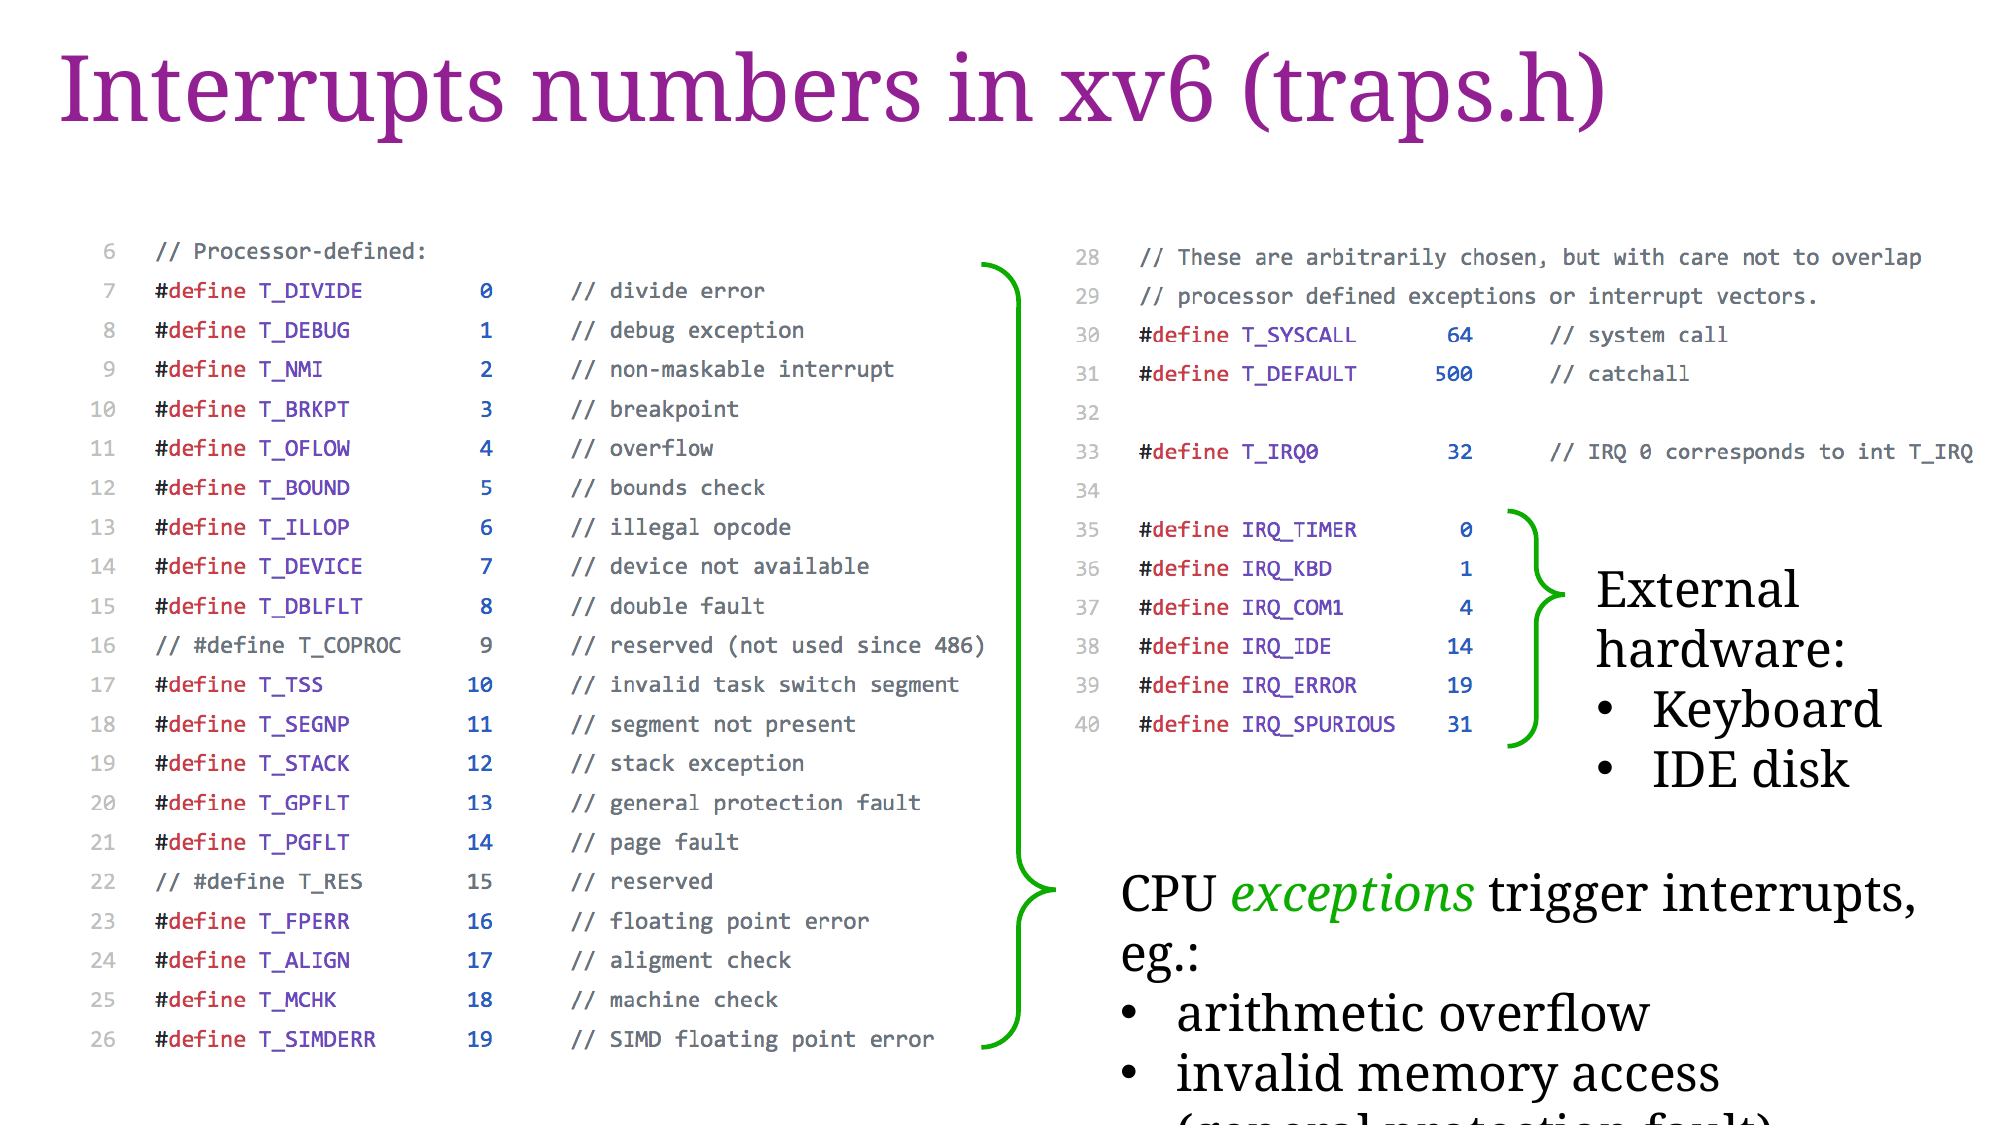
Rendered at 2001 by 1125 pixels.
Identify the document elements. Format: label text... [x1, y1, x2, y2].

text_box CPU exceptions trigger interrupts, eg.: arithmetic overflow invalid memory access (general protection fault) [1105, 853, 1994, 1125]
text_box [1009, 275, 1056, 1036]
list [1055, 231, 2000, 747]
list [68, 231, 1009, 1066]
text_box External hardware: Keyboard IDE disk [1581, 747, 2000, 805]
title Interrupts numbers in xv6 (traps.h) [43, 25, 1953, 158]
